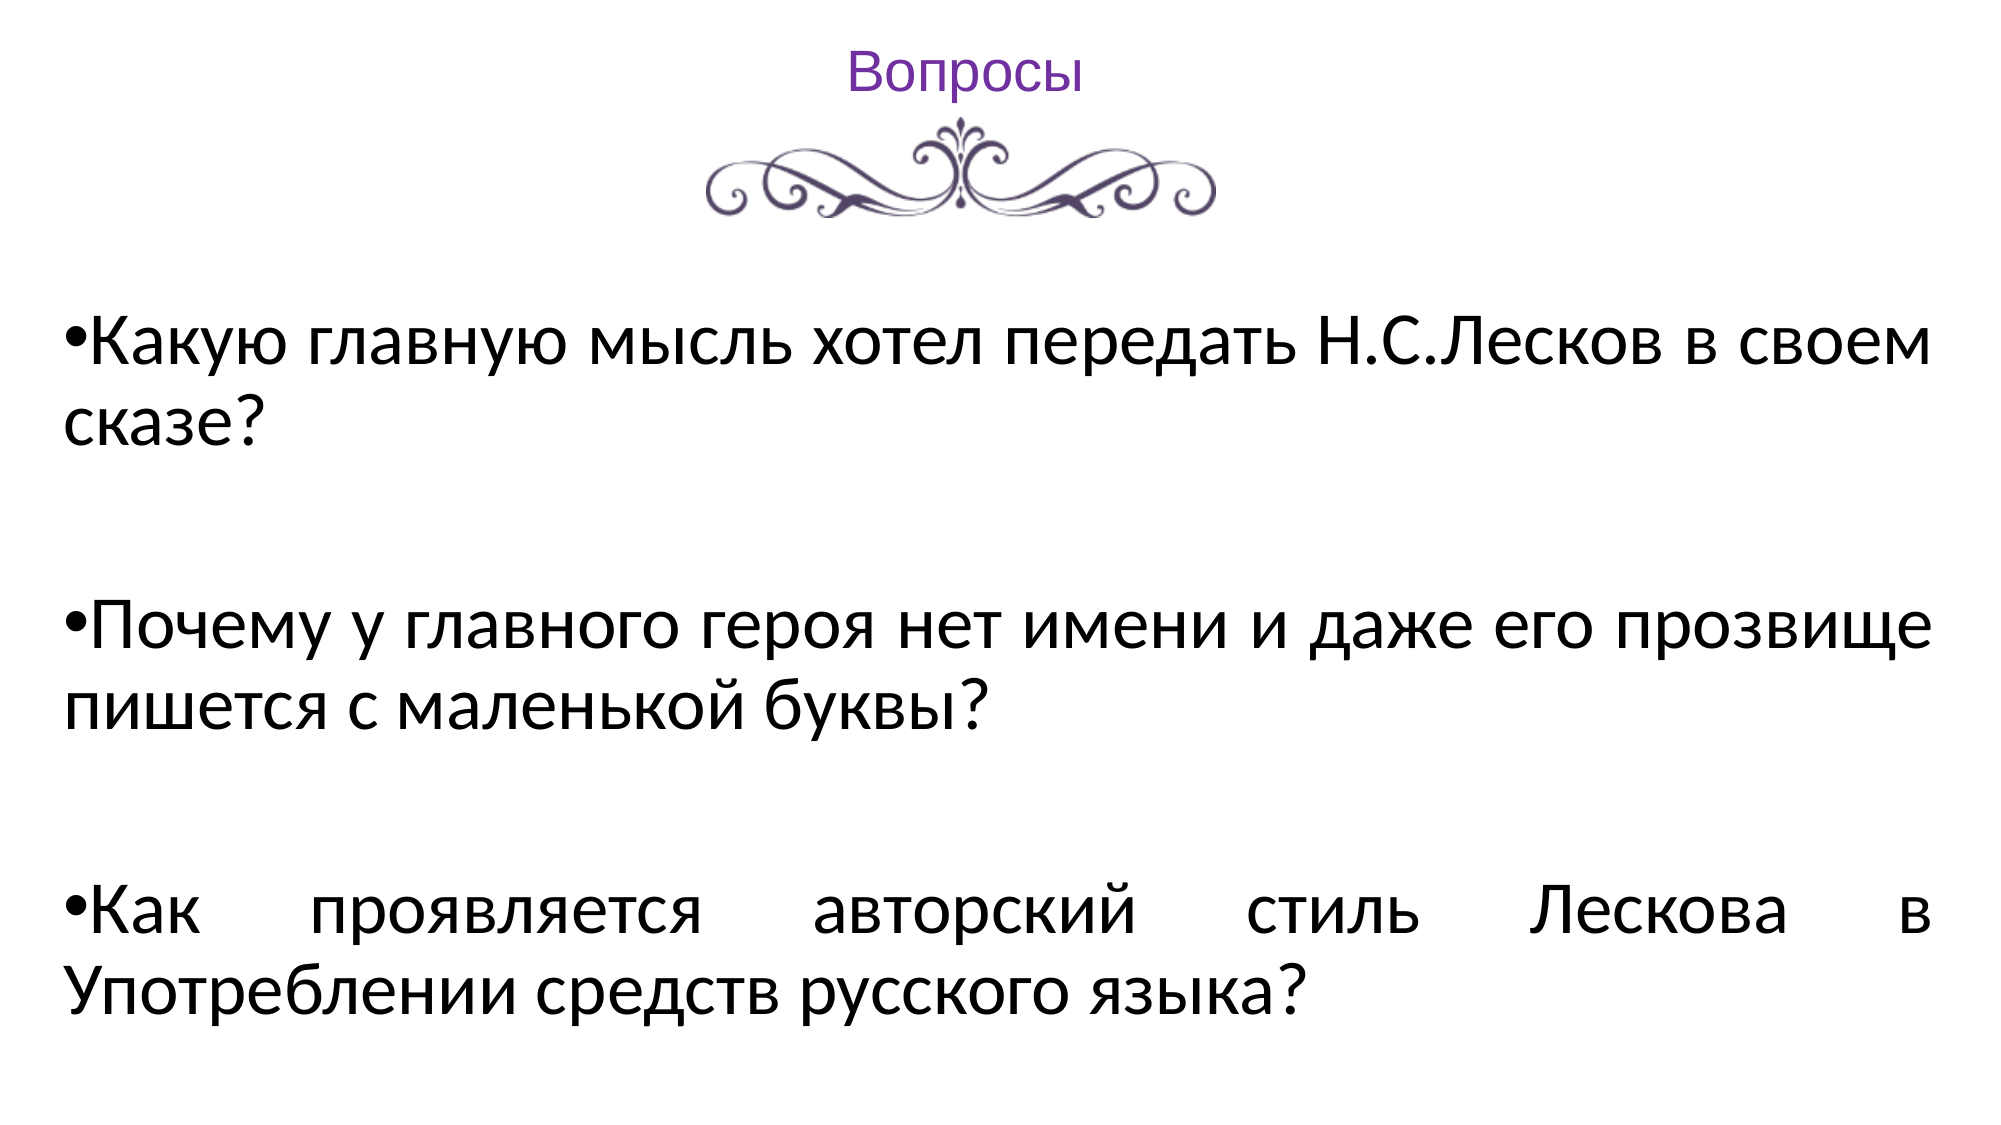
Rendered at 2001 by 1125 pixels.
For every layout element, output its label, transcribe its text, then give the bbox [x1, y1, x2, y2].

list Какую главную мысль хотел передать Н.С.Лесков в своем сказе? Почему у главного героя нет имени и даже его прозвище пишется с маленькой буквы? Как проявляется авторский стиль Лескова в Употреблении средств русского языка? [48, 292, 1950, 1097]
title Вопросы [0, 0, 1931, 146]
picture [706, 117, 1216, 218]
